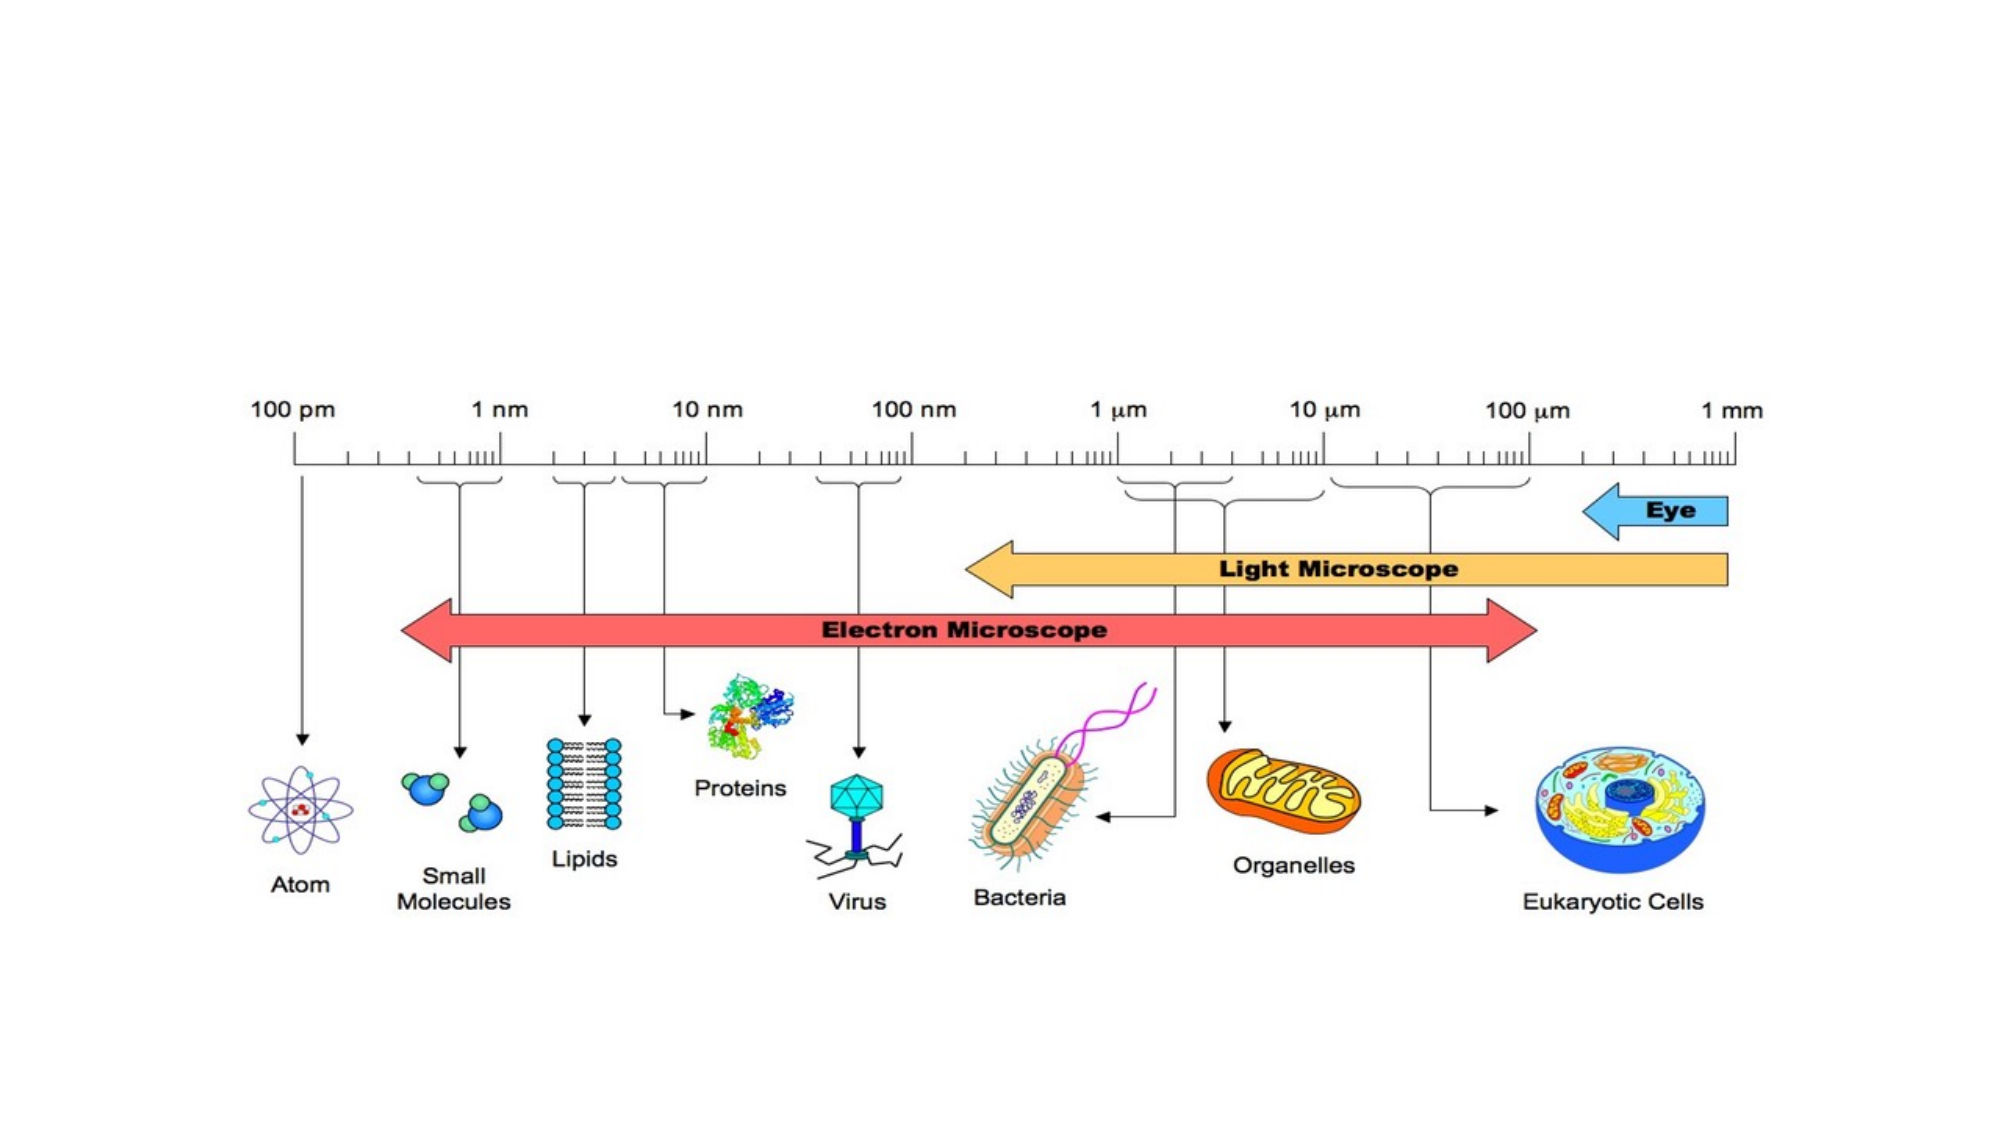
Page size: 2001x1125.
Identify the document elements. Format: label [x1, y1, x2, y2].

list [218, 367, 1782, 946]
